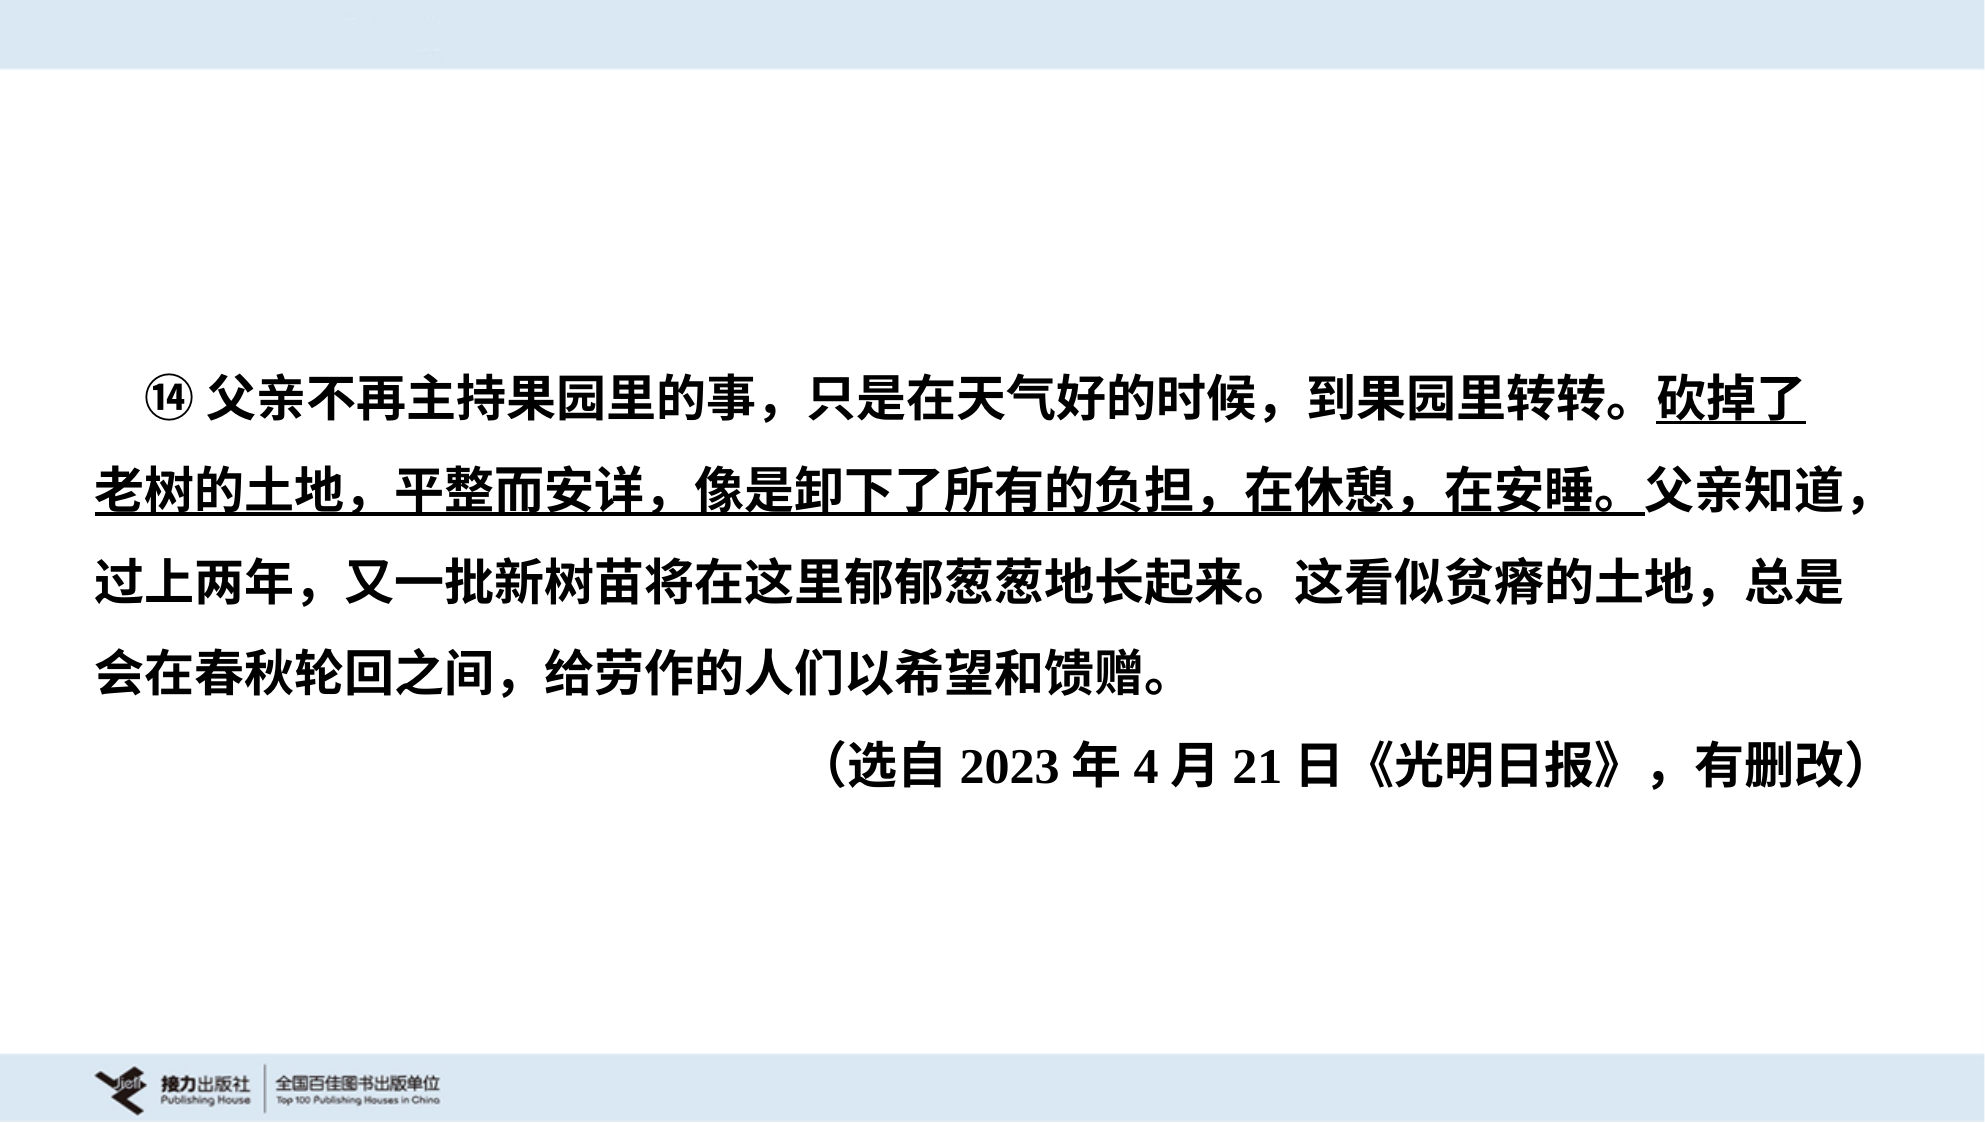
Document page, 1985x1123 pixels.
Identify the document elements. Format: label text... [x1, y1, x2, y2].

picture [0, 0, 1985, 1122]
text_box ⑭父亲不再主持果园里的事，只是在天气好的时候，到果园里转转。砍掉了 老树的土地，平整而安详，像是卸下了所有的负担，在休憩，在安睡。父亲知道， 过上两年，又一批新树苗将在这里郁郁葱葱地长起来。这看似贫瘠的土地，总是 会在春秋轮回之间，给劳作的人们以希望和馈赠。 （选自2023年4月21日《光明日报》，有删改） [94, 335, 1892, 794]
